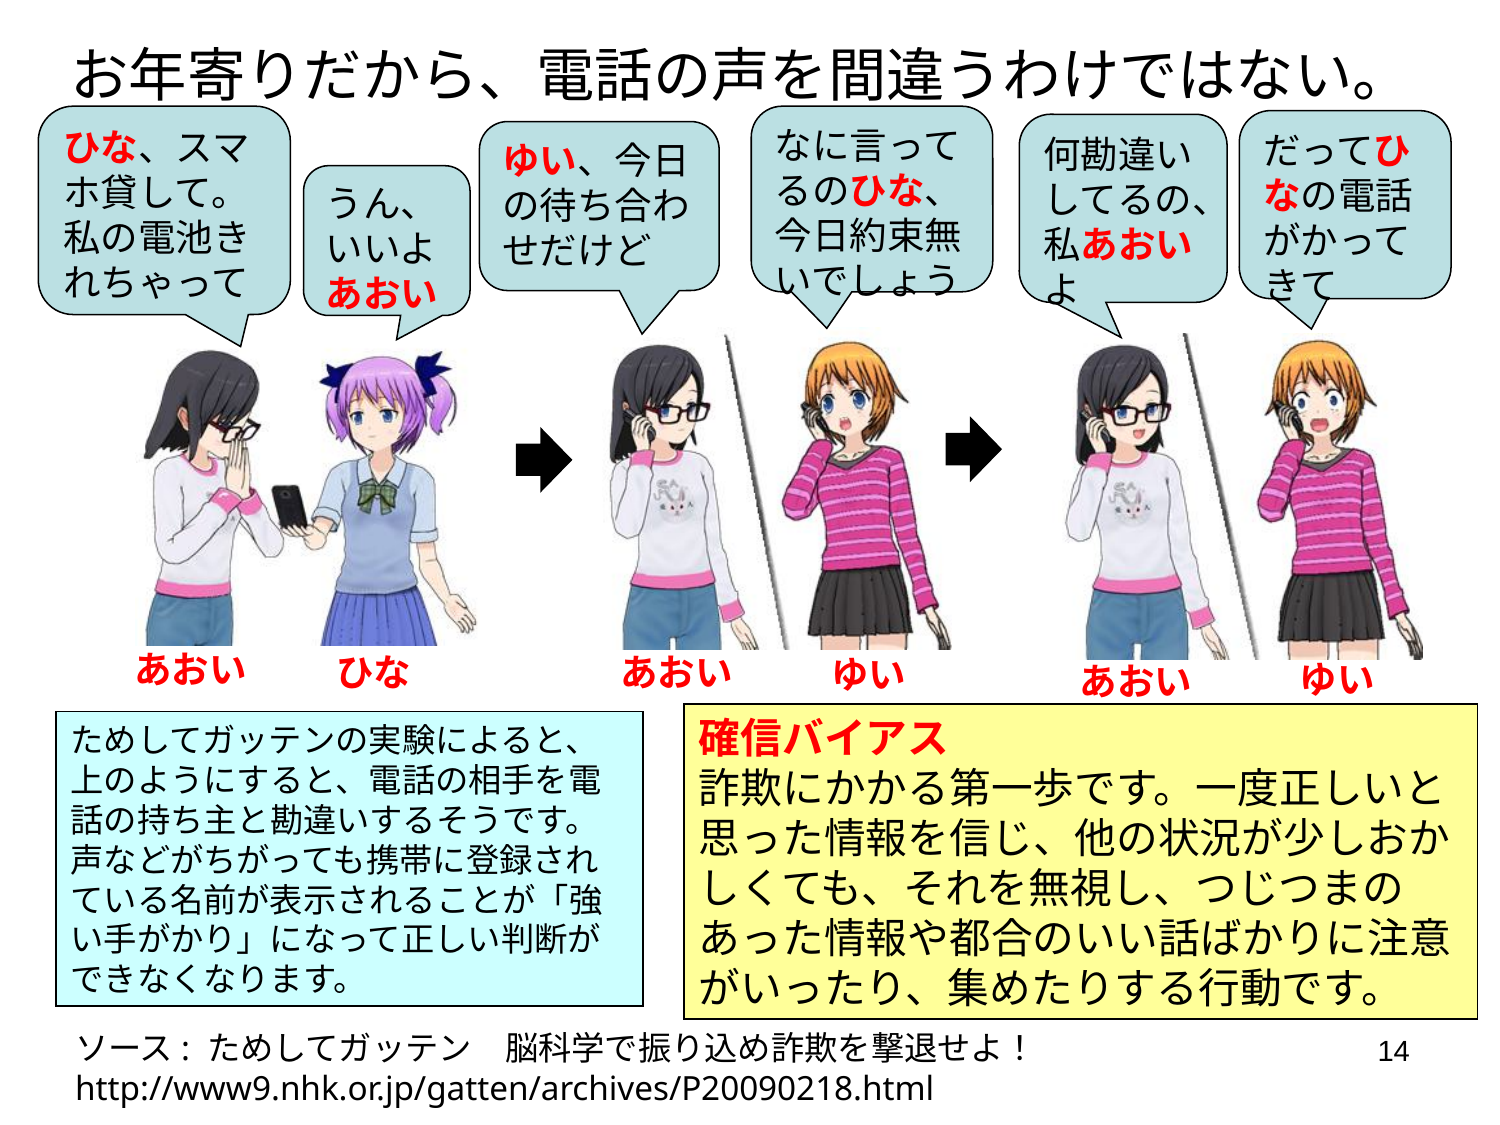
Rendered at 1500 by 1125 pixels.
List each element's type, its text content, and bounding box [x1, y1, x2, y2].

text_box ひな [321, 641, 484, 702]
text_box あおい [1065, 660, 1228, 704]
text_box あおい [119, 639, 282, 699]
text_box だってひなの電話がかってきて [1239, 110, 1452, 330]
text_box 何勘違いしてるの、私あおいよ [1019, 114, 1228, 333]
text_box ソース: ためしてガッテン 脳科学で振り込め詐欺を撃退せよ！ http://www9.nhk.or.jp/gatten/archives/P20090218.html [60, 1019, 1083, 1115]
text_box ゆい [816, 643, 979, 703]
text_box ひな、スマホ貸して。私の電池きれちゃって [38, 106, 291, 328]
text_box ゆい [1285, 649, 1447, 704]
picture [1052, 333, 1423, 660]
text_box ゆい、今日の待ち合わせだけど [479, 121, 720, 327]
picture [592, 327, 952, 650]
text_box お年寄りだから、電話の声を間違うわけではない。 [55, 30, 1478, 116]
text_box [952, 418, 1001, 481]
text_box うん、 いいよ あおい [303, 165, 471, 328]
text_box あおい [605, 650, 768, 702]
text_box 確信バイアス 詐欺にかかる第一歩です。一度正しいと思った情報を信じ、他の状況が少しおかしくても、それを無視し、つじつまのあった情報や都合のいい話ばかりに注意がいったり、集めたりする行動です。 [684, 704, 1478, 1020]
text_box [516, 428, 572, 491]
text_box なに言ってるのひな、今日約束無いでしょう [751, 106, 993, 327]
text_box ためしてガッテンの実験によると、上のようにすると、電話の相手を電話の持ち主と勘違いするそうです。声などがちがっても携帯に登録されている名前が表示されることが「強い手がかり」になって正しい判断ができなくなります。 [55, 711, 643, 1006]
picture [135, 328, 480, 646]
slide_number 14 [1083, 1024, 1425, 1103]
